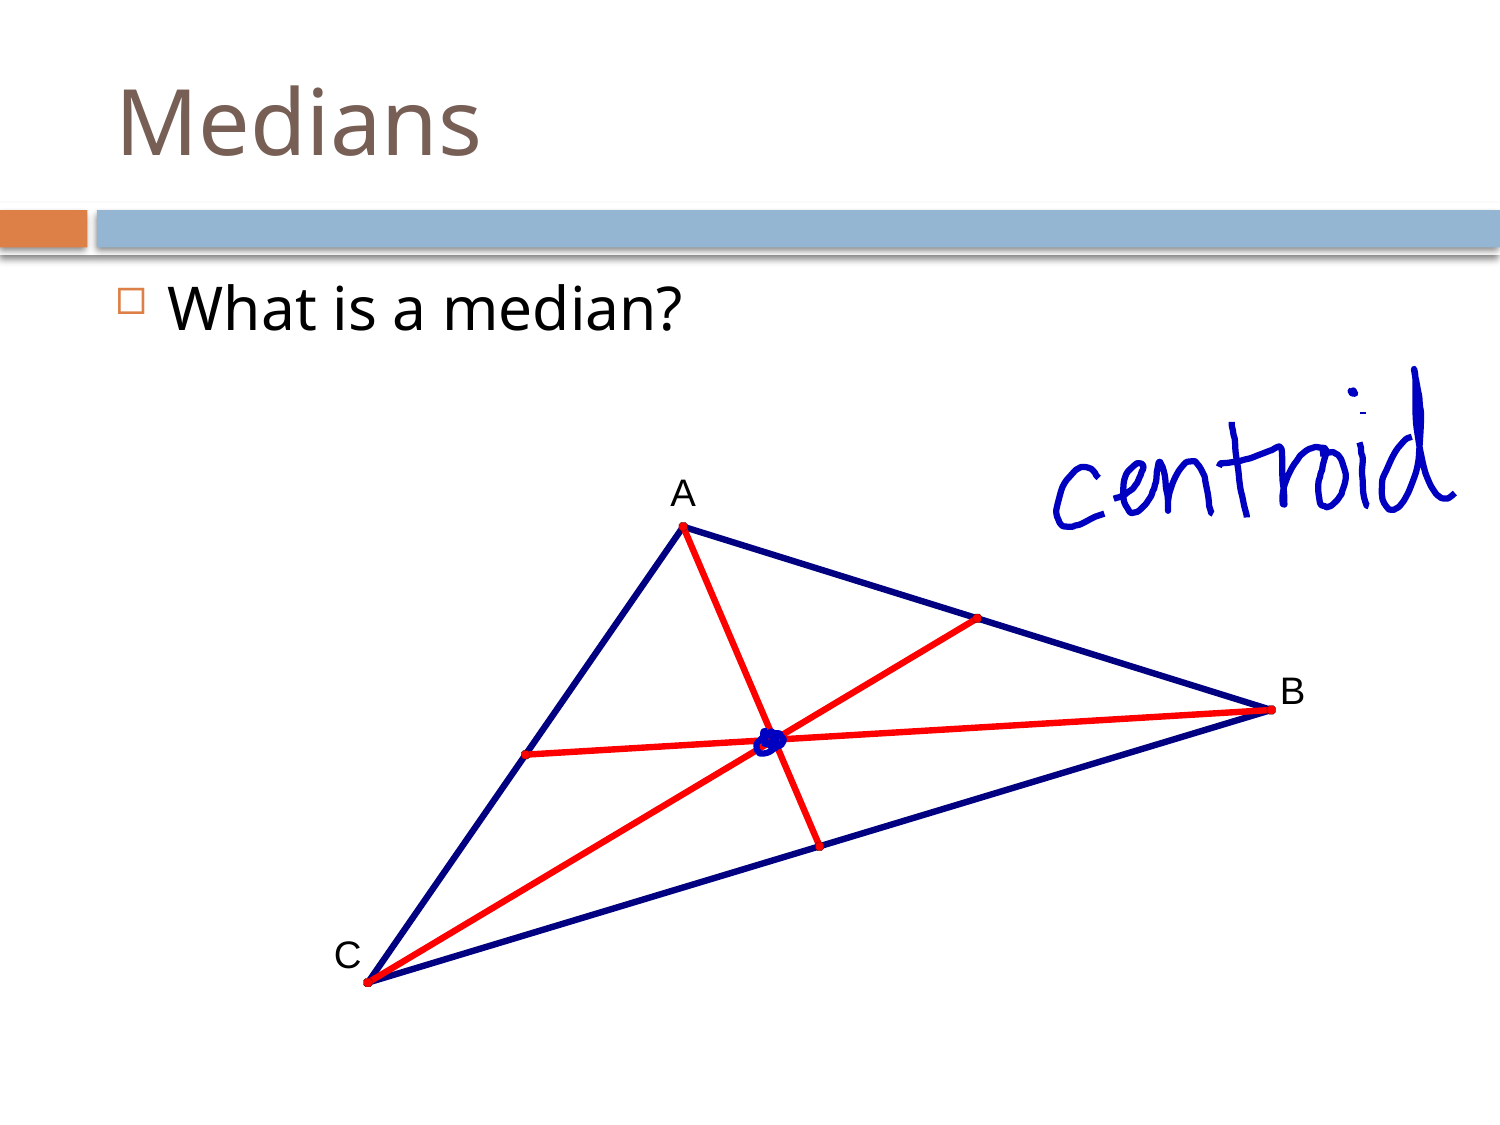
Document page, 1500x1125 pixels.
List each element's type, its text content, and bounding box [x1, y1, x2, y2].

list What is a median? [100, 262, 1438, 1000]
text_box [1349, 389, 1356, 395]
picture [312, 449, 1327, 1013]
text_box [1231, 421, 1237, 448]
text_box [1358, 442, 1369, 507]
title Medians [100, 37, 1438, 200]
text_box [1381, 368, 1456, 511]
text_box [1309, 446, 1347, 508]
